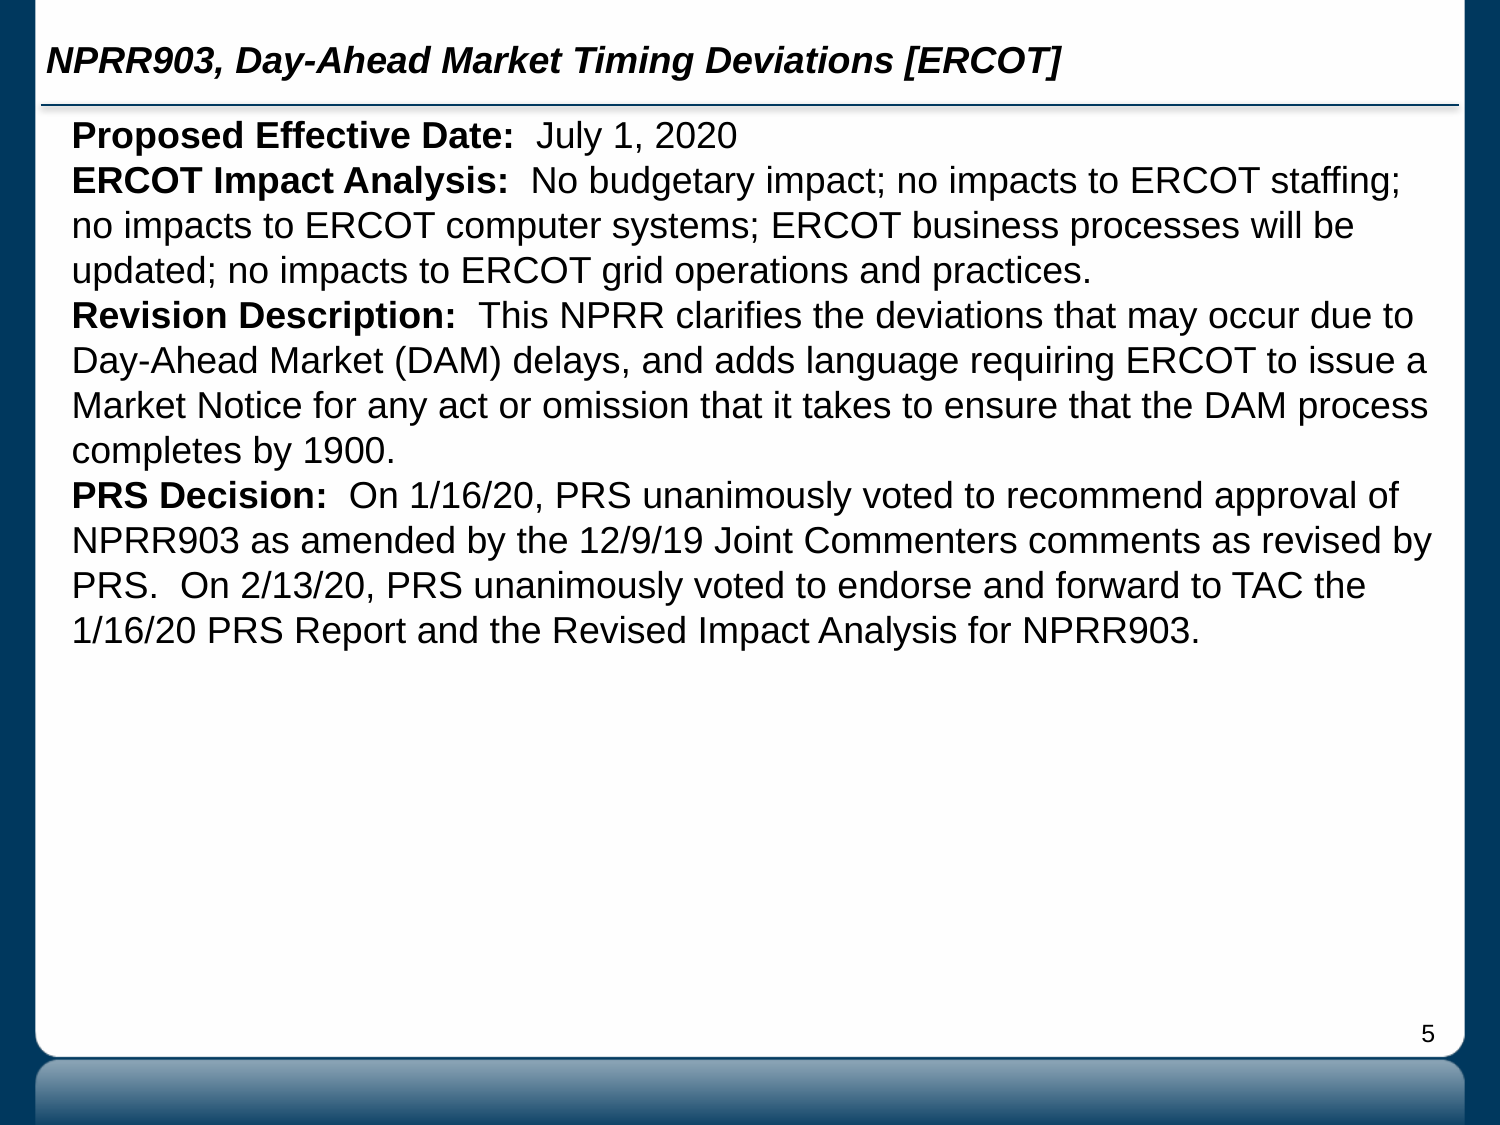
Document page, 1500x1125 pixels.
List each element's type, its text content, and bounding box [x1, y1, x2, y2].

text_box Proposed Effective Date: July 1, 2020 ERCOT Impact Analysis: No budgetary impact; no impacts to ERCOT staffing; no impacts to ERCOT computer systems; ERCOT business processes will be updated; no impacts to ERCOT grid operations and practices. Revision Description: This NPRR clarifies the deviations that may occur due to Day-Ahead Market (DAM) delays, and adds language requiring ERCOT to issue a Market Notice for any act or omission that it takes to ensure that the DAM process completes by 1900. PRS Decision: On 1/16/20, PRS unanimously voted to recommend approval of NPRR903 as amended by the 12/9/19 Joint Commenters comments as revised by PRS. On 2/13/20, PRS unanimously voted to endorse and forward to TAC the 1/16/20 PRS Report and the Revised Impact Analysis for NPRR903. [56, 103, 1448, 659]
picture [35, 0, 1465, 1125]
title NPRR903, Day-Ahead Market Timing Deviations [ERCOT] [31, 20, 1464, 97]
